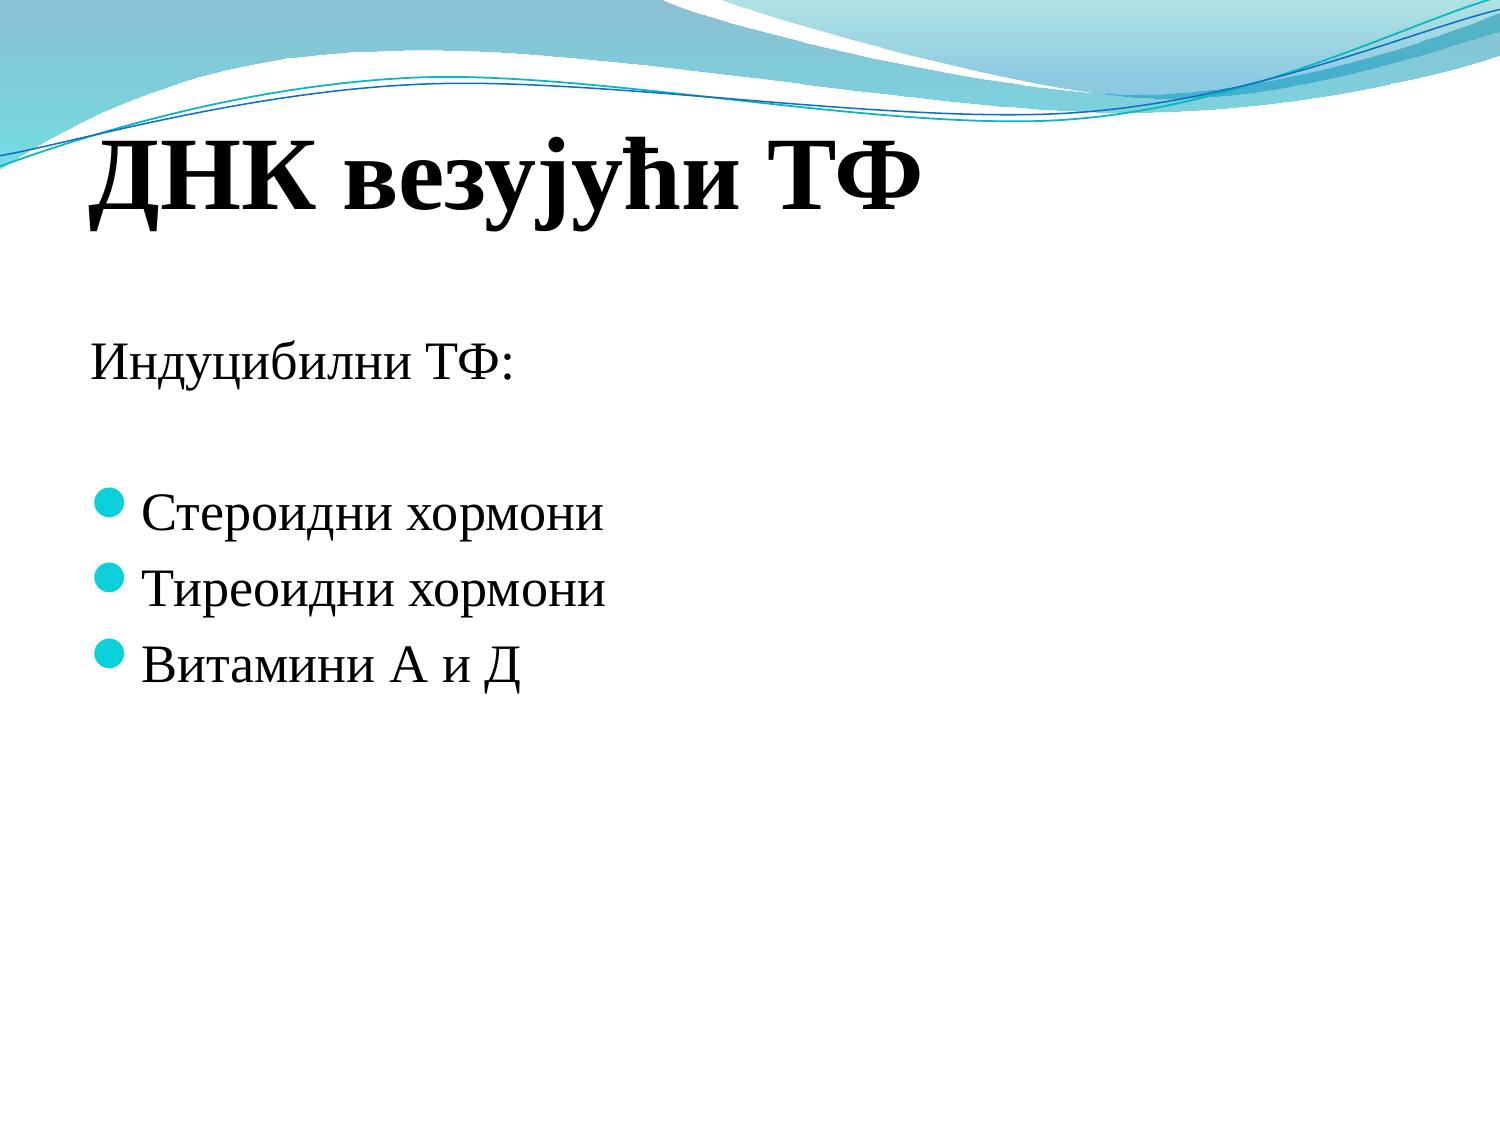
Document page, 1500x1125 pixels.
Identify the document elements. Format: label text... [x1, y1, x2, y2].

list Индуцибилни ТФ: Стероидни хормони Тиреоидни хормони Витамини А и Д [74, 317, 1426, 894]
title ДНК везујући ТФ [88, 77, 1439, 231]
